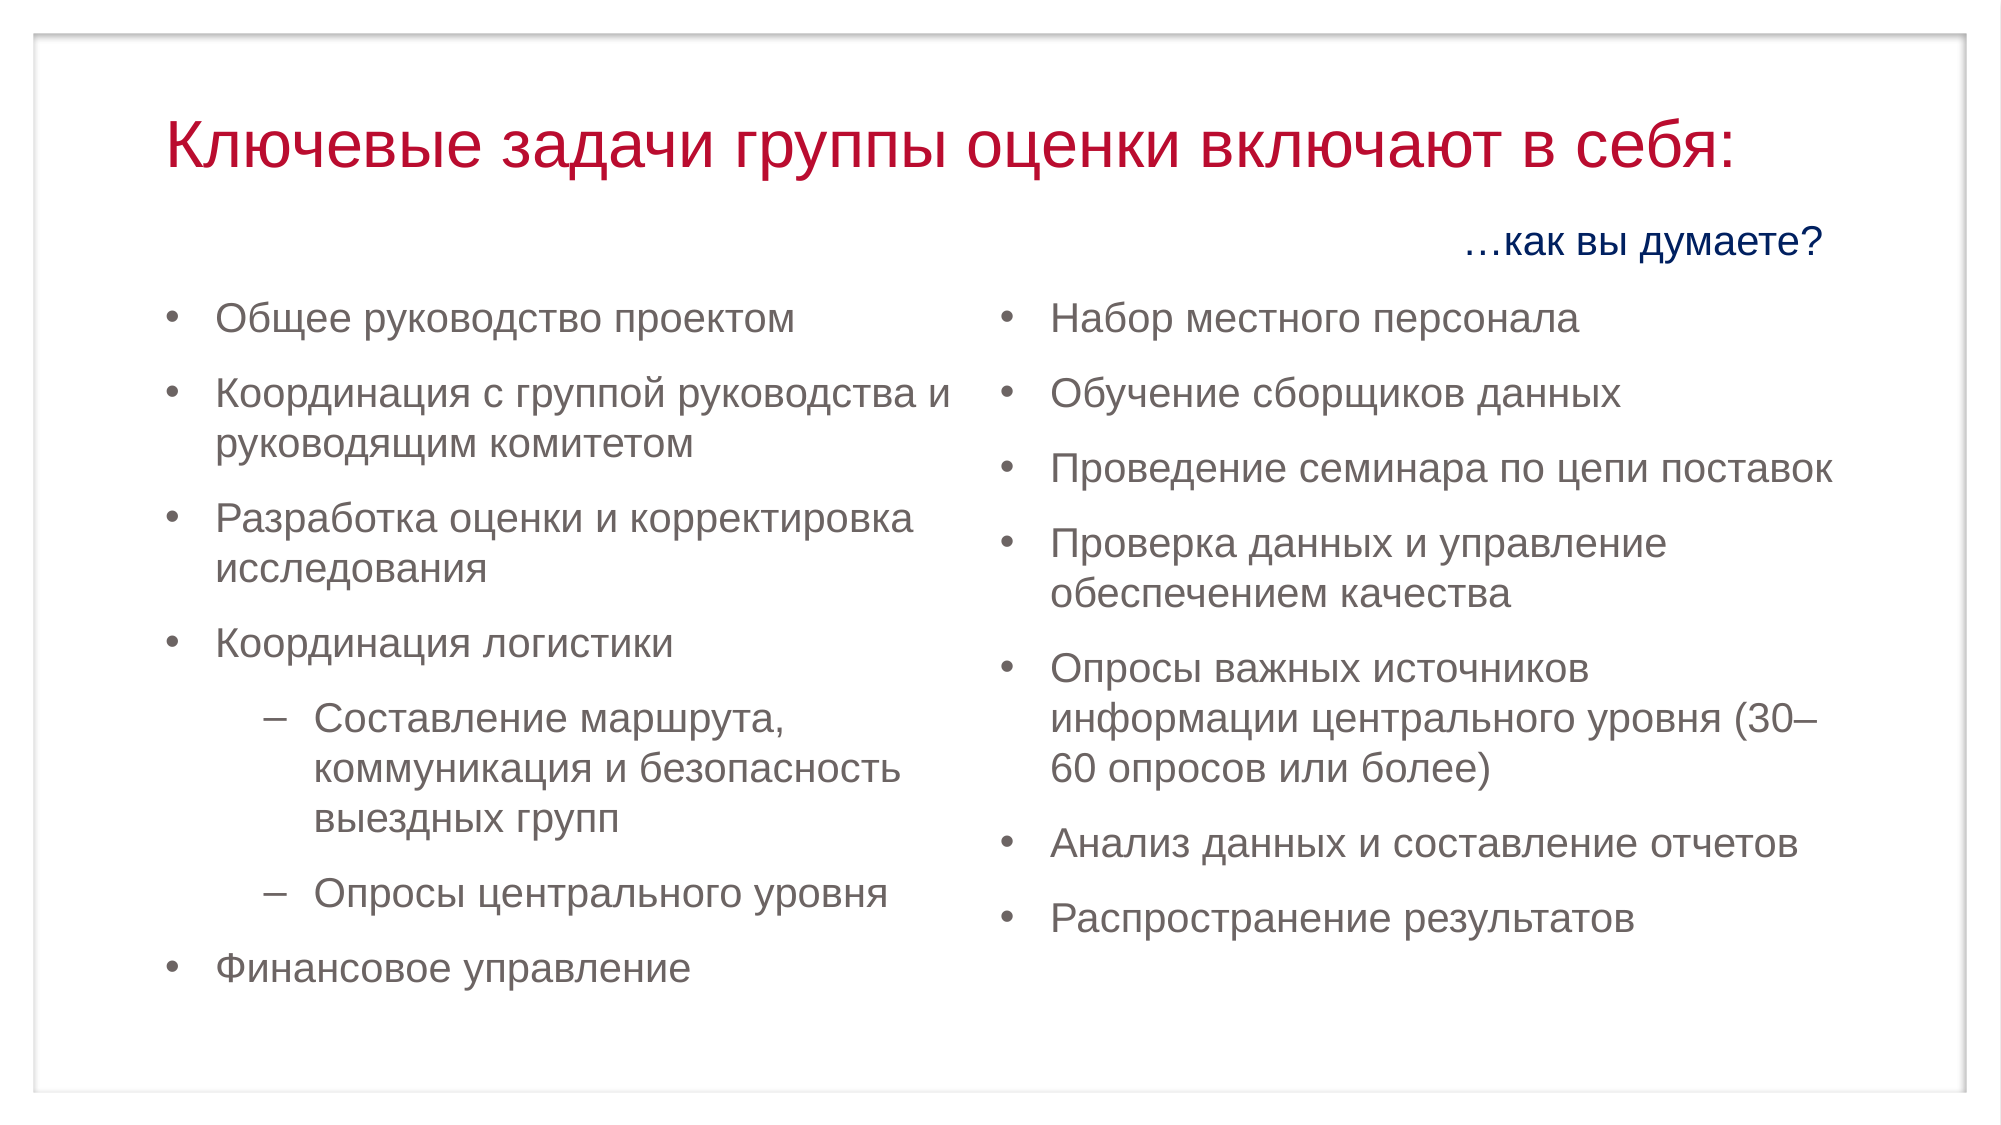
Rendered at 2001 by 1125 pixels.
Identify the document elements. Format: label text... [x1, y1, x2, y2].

list Общее руководство проектом Координация с группой руководства и руководящим комитетом Разработка оценки и корректировка исследования Координация логистики Составление маршрута, коммуникация и безопасность выездных групп Опросы центрального уровня Финансовое управление Набор местного персонала Обучение сборщиков данных Проведение семинара по цепи поставок Проверка данных и управление обеспечением качества Опросы важных источников информации центрального уровня (30–60 опросов или более) Анализ данных и составление отчетов Распространение результатов [150, 284, 1850, 1036]
text_box …как вы думаете? [150, 206, 1850, 284]
title Ключевые задачи группы оценки включают в себя: [150, 92, 1851, 188]
